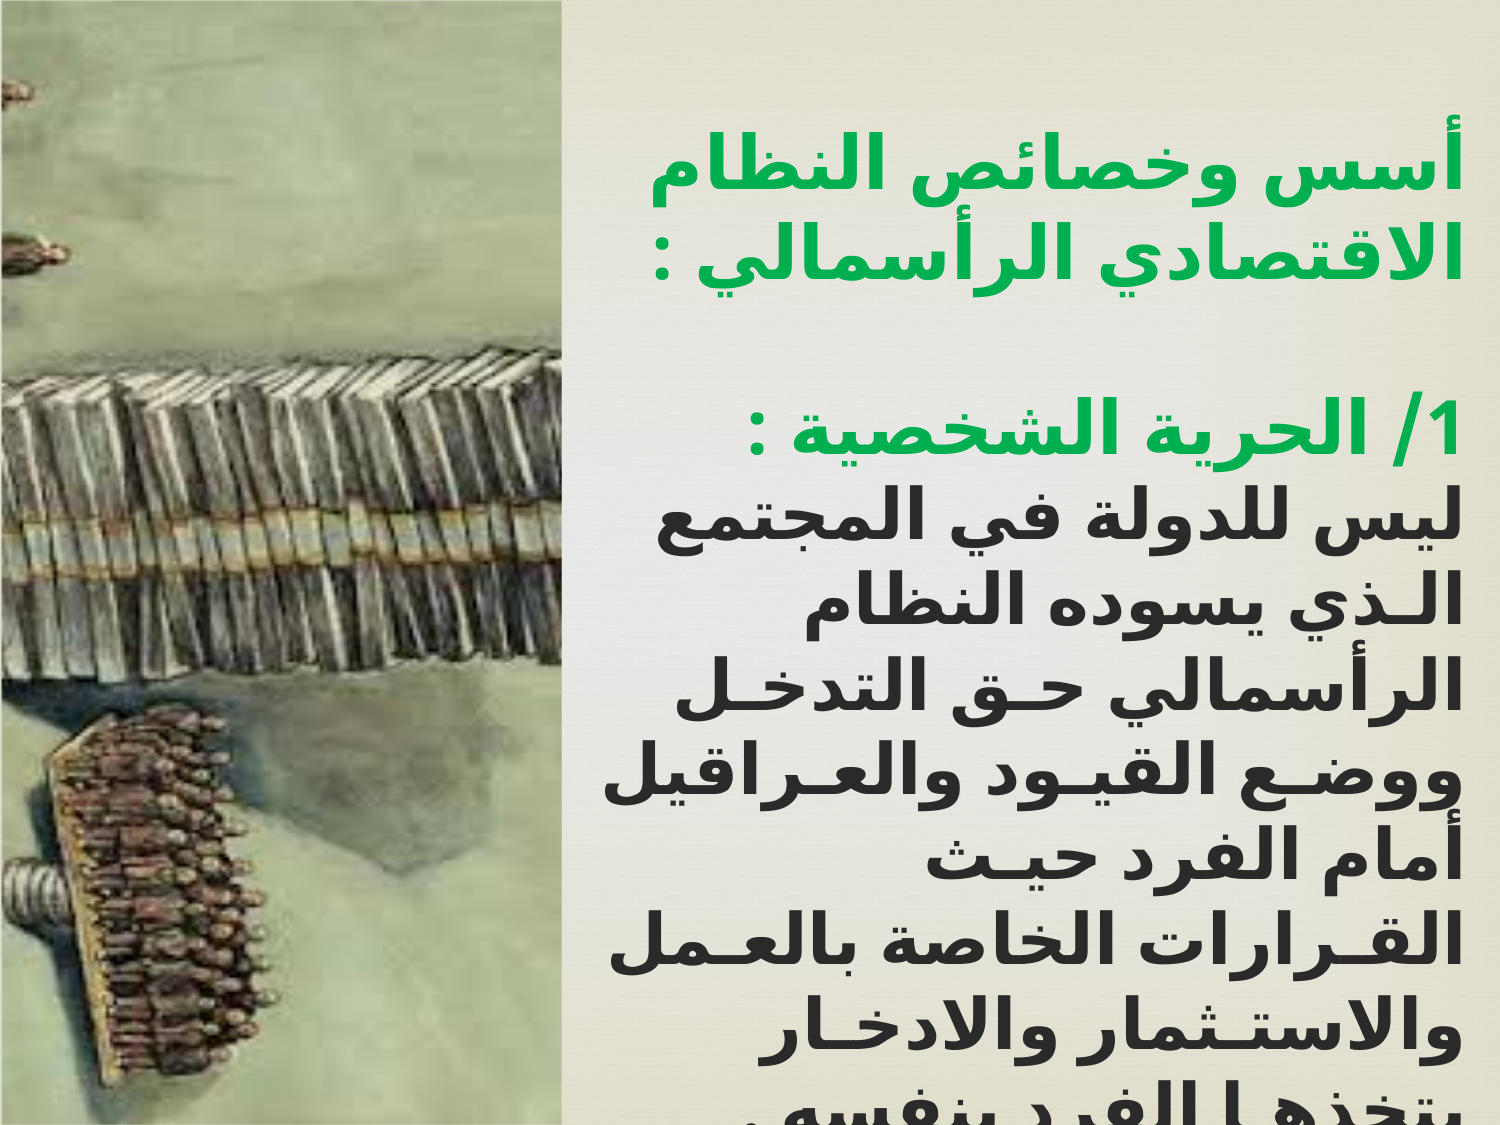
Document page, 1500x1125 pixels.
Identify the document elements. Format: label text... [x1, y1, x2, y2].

picture [0, 1, 844, 1124]
text_box أسس وخصائص النظام الاقتصادي الرأسمالي : 1/ الحرية الشخصية : ليس للدولة في المجتمع الـذي يسوده النظام الرأسمالي حـق التدخـل ووضـع القيـود والعـراقيل أمام الفرد حيـث القـرارات الخاصة بالعـمل والاستـثمار والادخـار يتخذهـا الفرد بنفسه . [562, 106, 1483, 1125]
